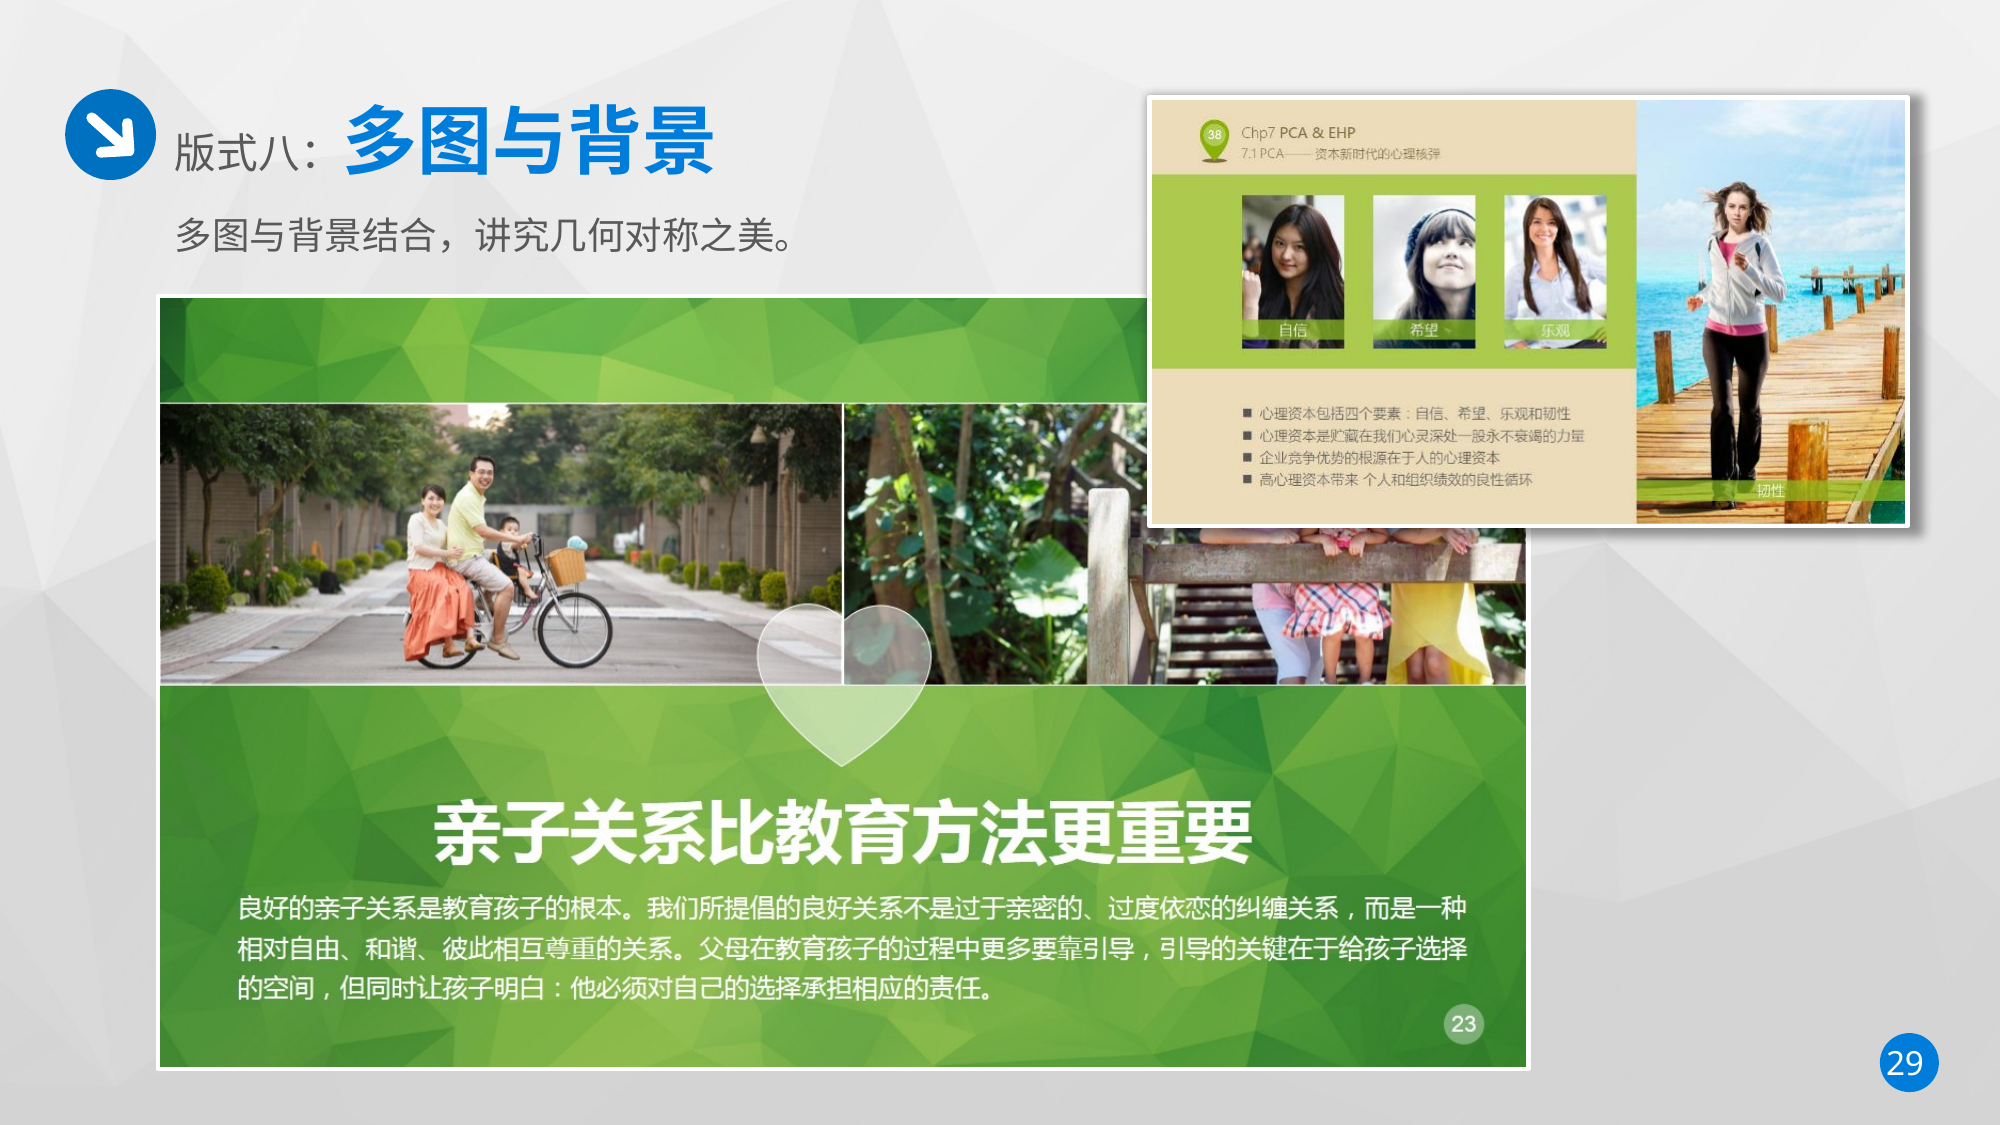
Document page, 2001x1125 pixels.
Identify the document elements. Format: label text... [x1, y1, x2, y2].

picture [0, 0, 2000, 1125]
text_box 多图与背景结合，讲究几何对称之美。 [160, 192, 1140, 265]
text_box 版式八：多图与背景 [160, 86, 837, 191]
